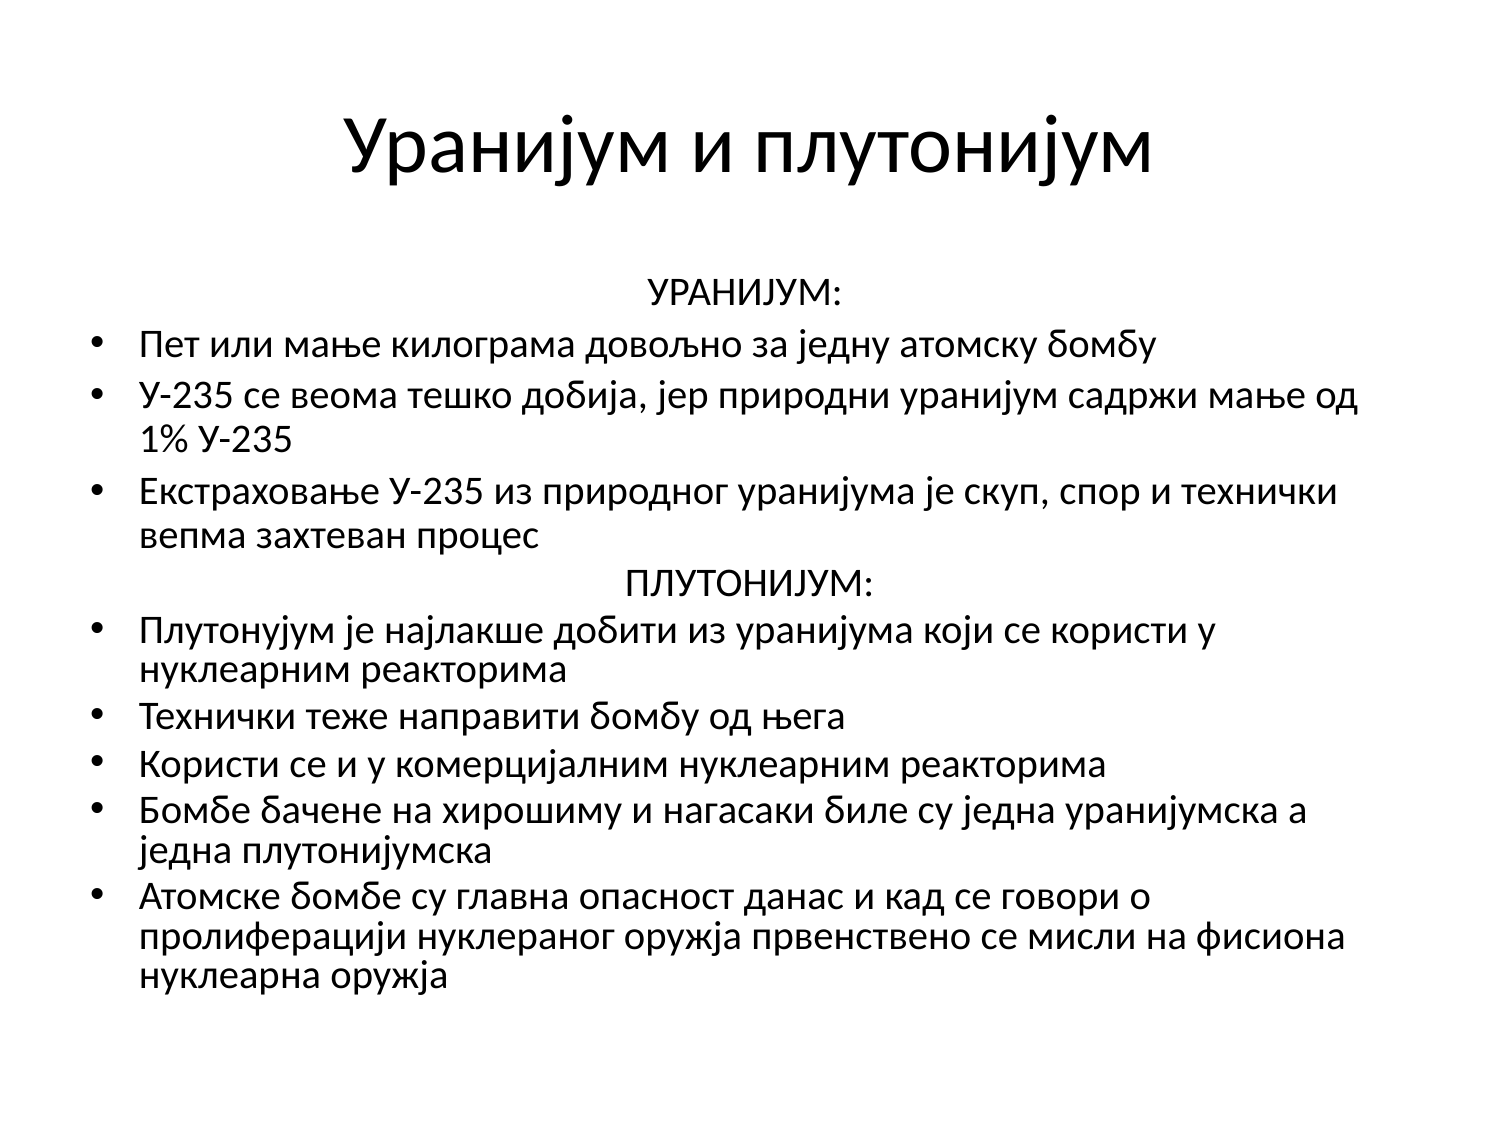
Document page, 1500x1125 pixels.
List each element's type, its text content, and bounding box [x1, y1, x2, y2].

title Уранијум и плутонијум [75, 45, 1425, 233]
list УРАНИЈУМ: Пет или мање килограма довољно за једну атомску бомбу У-235 се веома тешко добија, јер природни уранијум садржи мање од 1% У-235 Екстраховање У-235 из природног уранијума је скуп, спор и технички вепма захтеван процес ПЛУТОНИЈУМ: Плутонујум је најлакше добити из уранијума који се користи у нуклеарним реакторима Технички теже направити бомбу од њега Користи се и у комерцијалним нуклеарним реакторима Бомбе бачене на хирошиму и нагасаки биле су једна уранијумска а једна плутонијумска Атомске бомбе су главна опасност данас и кад се говори о пролиферацији нуклераног оружја првенствено се мисли на фисиона нуклеарна оружја [75, 262, 1425, 1005]
